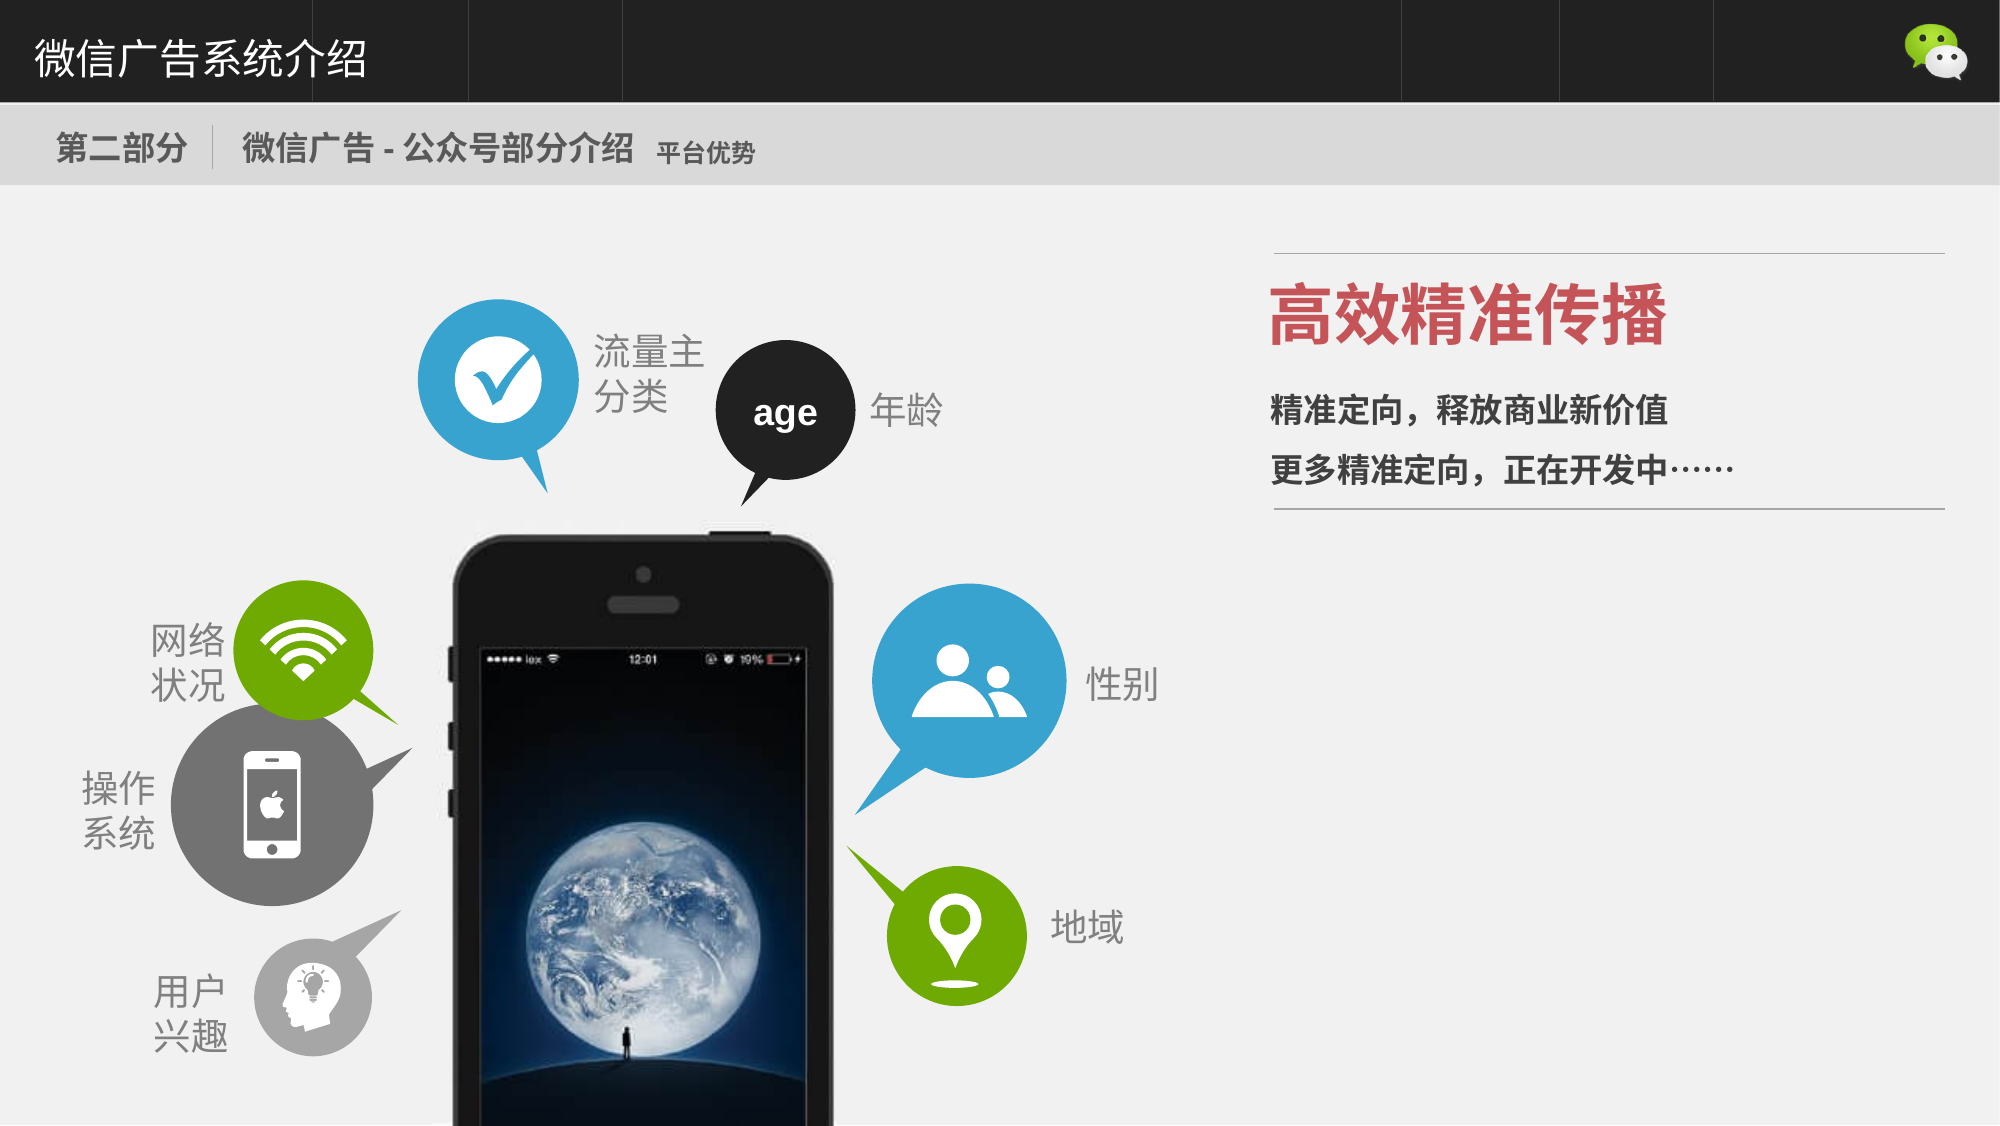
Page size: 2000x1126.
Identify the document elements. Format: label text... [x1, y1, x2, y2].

text_box [852, 720, 975, 817]
text_box [282, 962, 341, 1032]
title 微信广告-公众号部分介绍 [227, 119, 693, 176]
text_box [452, 334, 544, 426]
text_box [290, 661, 317, 683]
list 第二部分 [40, 119, 209, 176]
text_box [368, 745, 415, 790]
text_box 平台优势 [641, 129, 981, 175]
text_box 年龄 [854, 379, 1044, 440]
text_box 地域 [1035, 896, 1225, 957]
text_box 用户 兴趣 [138, 960, 328, 1066]
text_box [909, 642, 1030, 720]
text_box [278, 645, 328, 667]
text_box [929, 978, 980, 990]
picture [1890, 12, 1980, 97]
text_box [243, 750, 301, 859]
text_box [739, 475, 769, 509]
text_box [252, 936, 375, 1059]
text_box 性别 [1070, 653, 1260, 714]
text_box [884, 864, 1030, 1009]
text_box [333, 908, 404, 957]
text_box 操作 系统 [66, 757, 186, 863]
text_box 高效精准传播 [1252, 265, 2000, 360]
text_box 网络 状况 [136, 609, 253, 715]
text_box [290, 658, 400, 727]
text_box age [713, 337, 858, 482]
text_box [928, 893, 982, 969]
text_box [258, 617, 349, 657]
text_box [473, 329, 561, 406]
text_box 精准定向，释放商业新价值 更多精准定向，正在开发中…… [1255, 362, 2000, 497]
list 微信广告系统介绍 [19, 19, 882, 98]
text_box 流量主 分类 [578, 320, 768, 425]
text_box [870, 581, 1069, 781]
text_box [415, 297, 581, 463]
text_box [231, 578, 376, 723]
text_box [497, 413, 550, 496]
picture [431, 519, 837, 1126]
text_box [168, 703, 376, 909]
text_box [844, 843, 923, 942]
